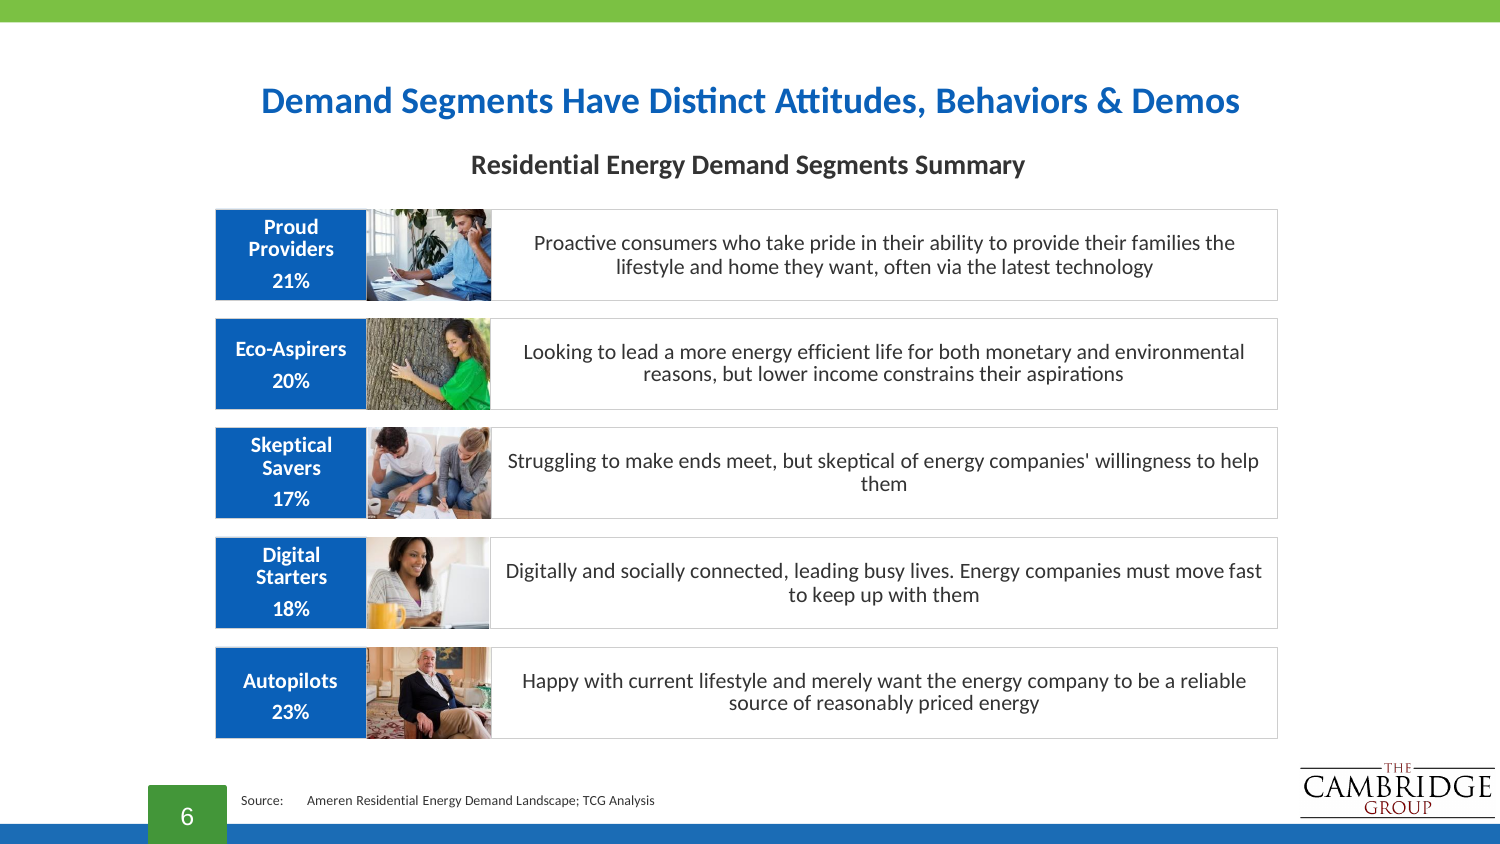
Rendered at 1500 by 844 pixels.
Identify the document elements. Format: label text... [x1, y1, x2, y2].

text_box Happy with current lifestyle and merely want the energy company to be a reliable source of reasonably priced energy [491, 646, 1278, 739]
text_box [366, 209, 491, 301]
text_box Struggling to make ends meet, but skeptical of energy companies' willingness to help them [491, 427, 1278, 519]
text_box Skeptical Savers 17% [215, 427, 367, 519]
text_box Digital Starters 18% [215, 536, 367, 629]
text_box [367, 537, 490, 629]
text_box Ameren Residential Energy Demand Landscape; TCG Analysis [305, 791, 657, 809]
text_box Source: [239, 791, 286, 809]
text_box Proud Providers 21% [215, 208, 367, 301]
text_box [366, 647, 491, 739]
text_box Autopilots 23% [215, 646, 367, 739]
text_box Proactive consumers who take pride in their ability to provide their families the lifestyle and home they want, often via the latest technology [491, 208, 1278, 301]
text_box Residential Energy Demand Segments Summary [469, 146, 1031, 181]
title Demand Segments Have Distinct Attitudes, Behaviors & Demos [75, 0, 1425, 170]
picture [1299, 762, 1496, 819]
text_box Looking to lead a more energy efficient life for both monetary and environmental reasons, but lower income constrains their aspirations [490, 318, 1278, 410]
text_box [367, 427, 491, 519]
text_box [366, 318, 490, 410]
text_box Eco-Aspirers 20% [215, 318, 366, 410]
slide_number 6 [150, 787, 225, 844]
text_box Digitally and socially connected, leading busy lives. Energy companies must move fast to keep up with them [490, 536, 1278, 629]
